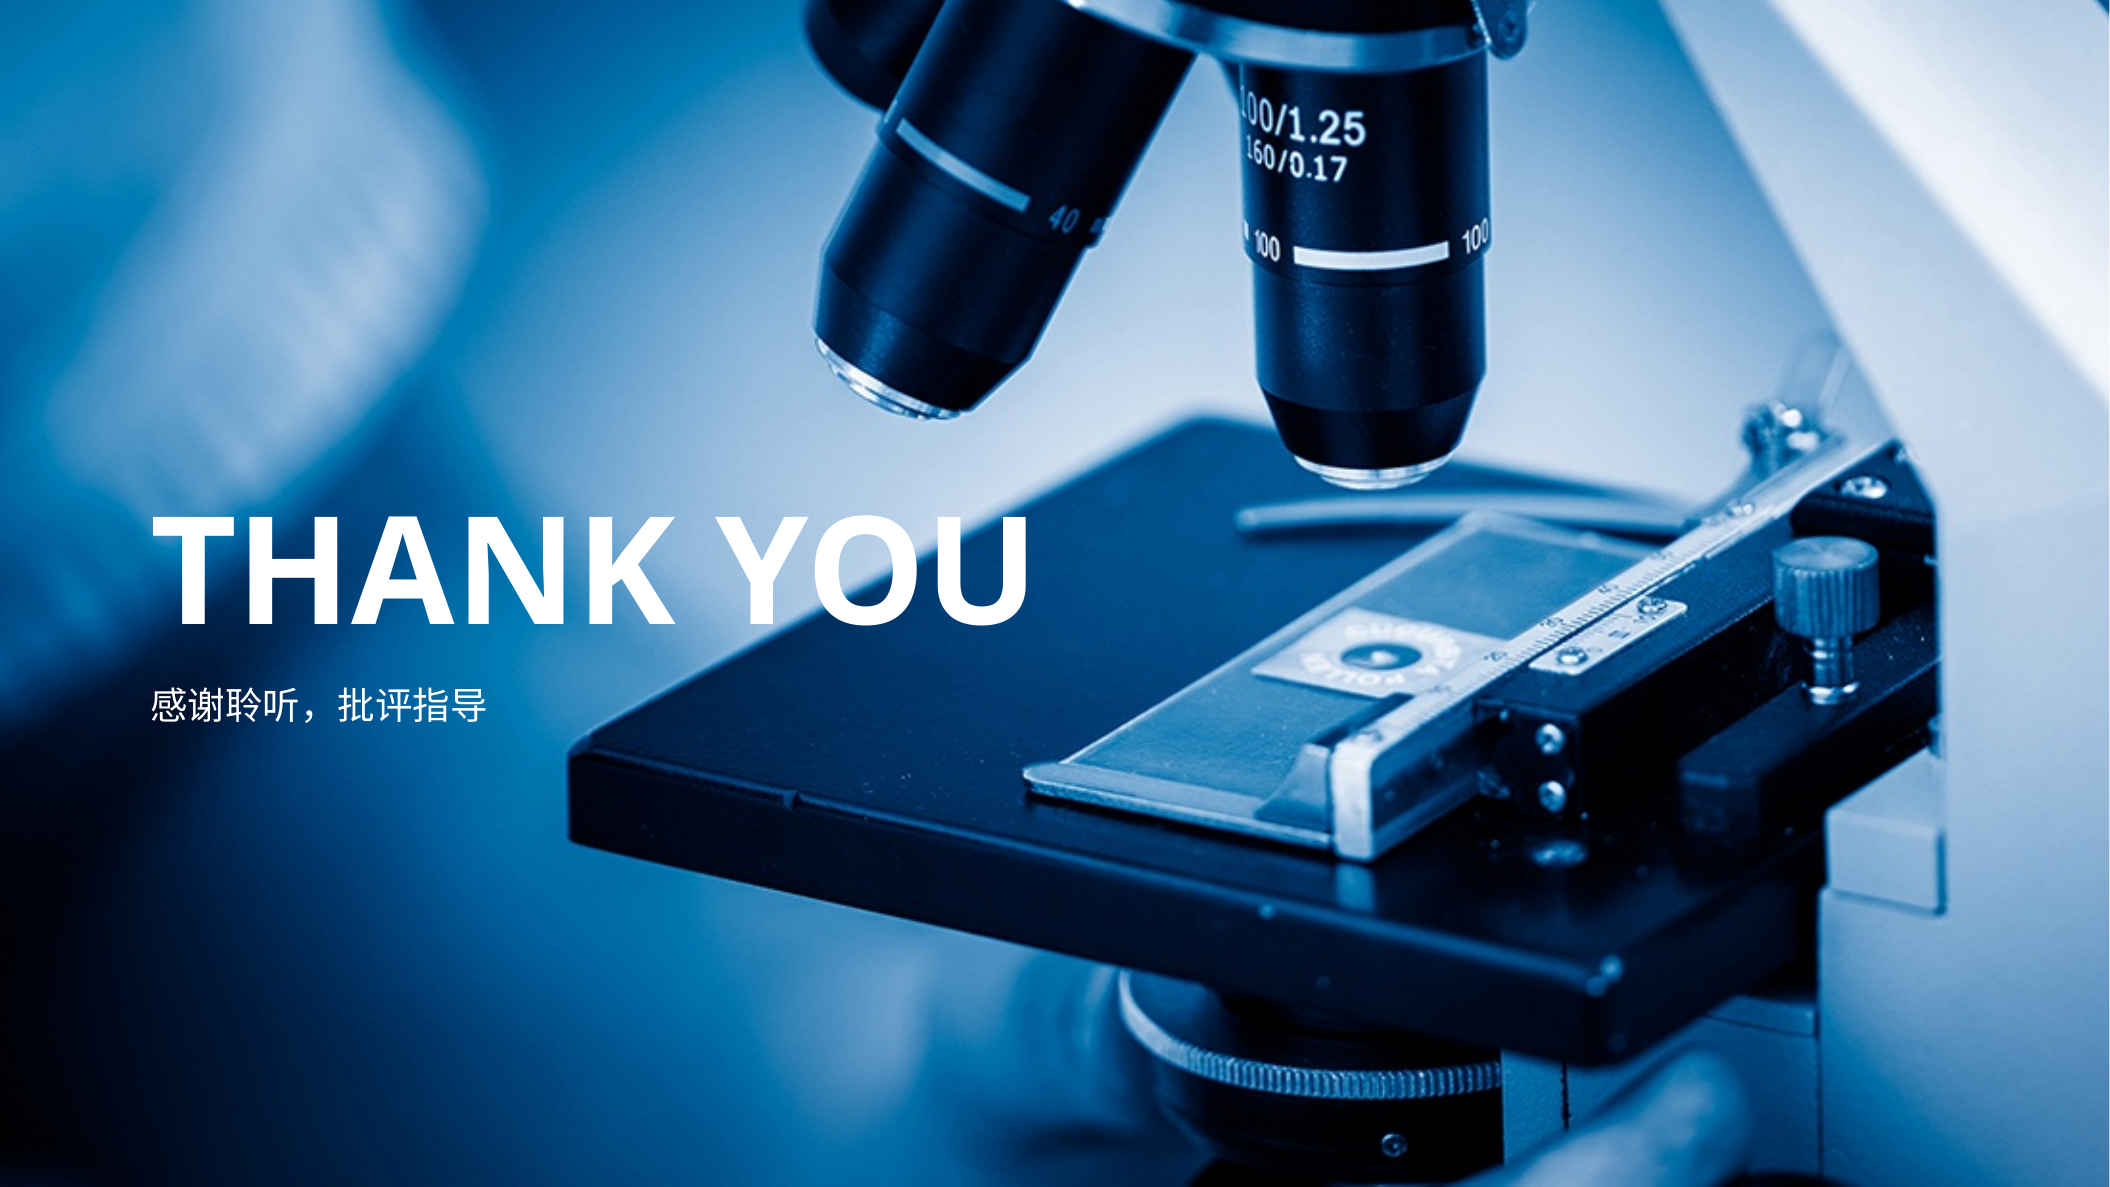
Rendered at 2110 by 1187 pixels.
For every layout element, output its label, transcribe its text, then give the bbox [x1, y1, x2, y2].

text_box THANK YOU [150, 474, 1161, 655]
text_box 感谢聆听，批评指导 [150, 681, 547, 727]
text_box [0, 0, 2110, 1187]
